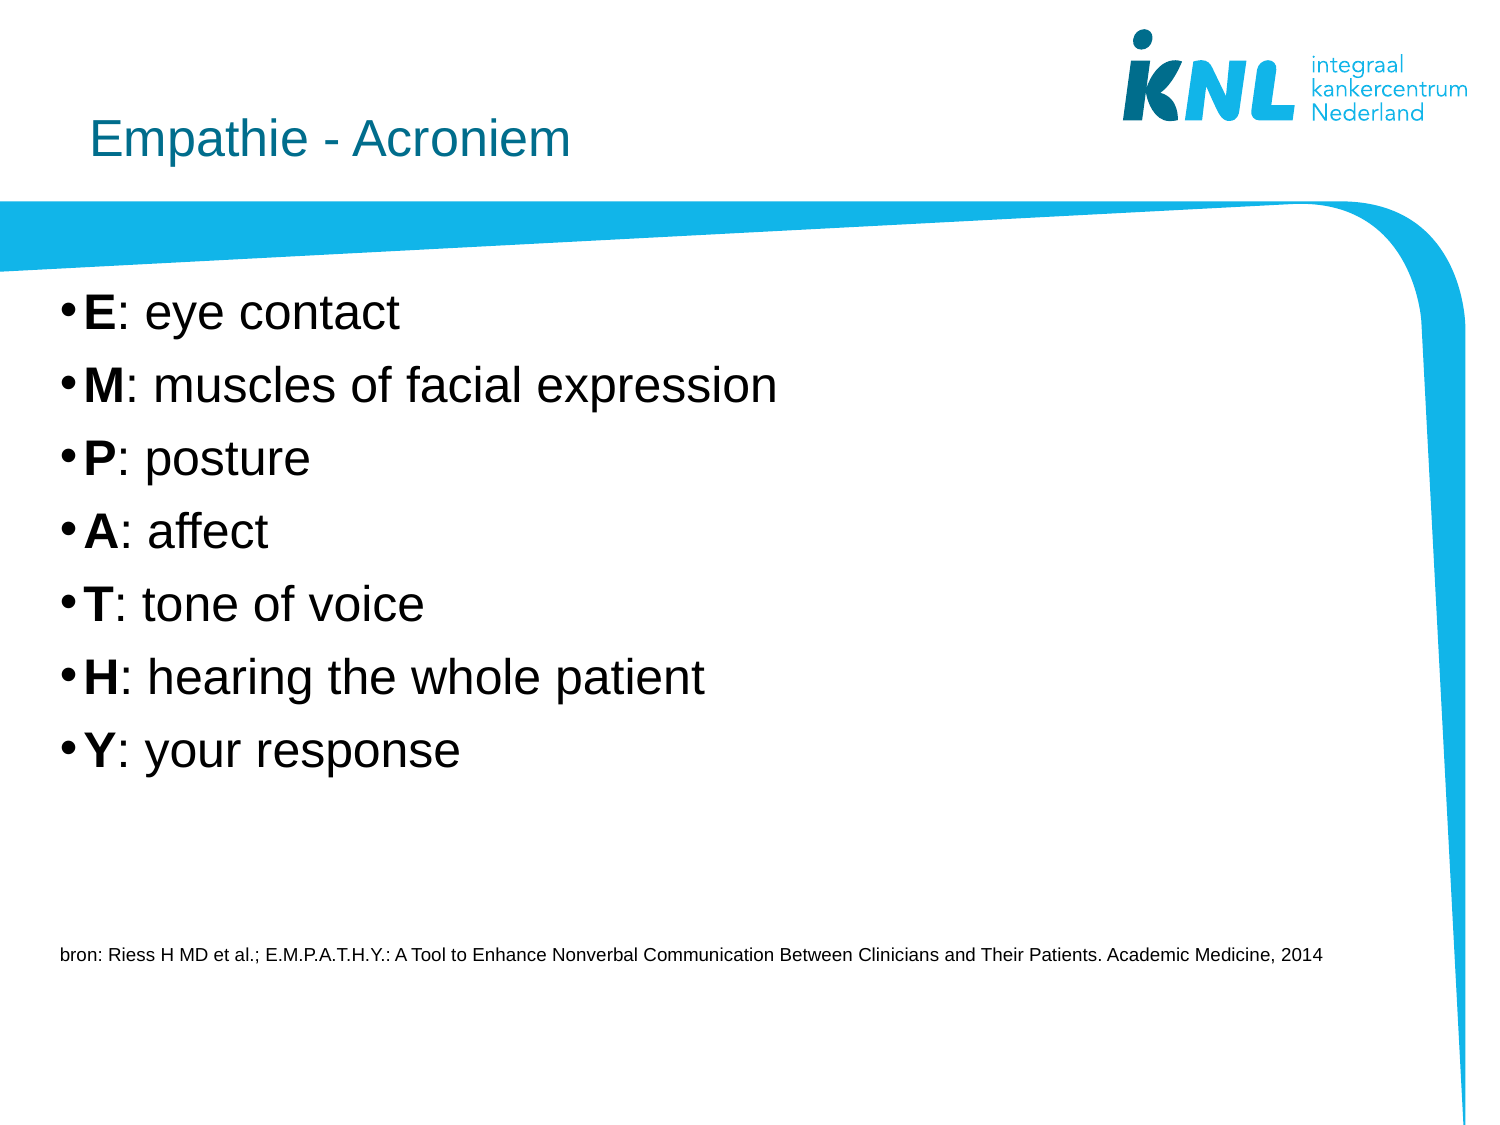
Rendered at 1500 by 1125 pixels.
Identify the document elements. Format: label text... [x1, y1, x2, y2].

title Empathie - Acroniem [77, 42, 1075, 168]
list E: eye contact M: muscles of facial expression P: posture A: affect T: tone of voice H: hearing the whole patient Y: your response bron: Riess H MD et al.; E.M.P.A.T.H.Y.: A Tool to Enhance Nonverbal Communication Between Clinicians and Their Patients. Academic Medicine, 2014 [47, 266, 1419, 999]
